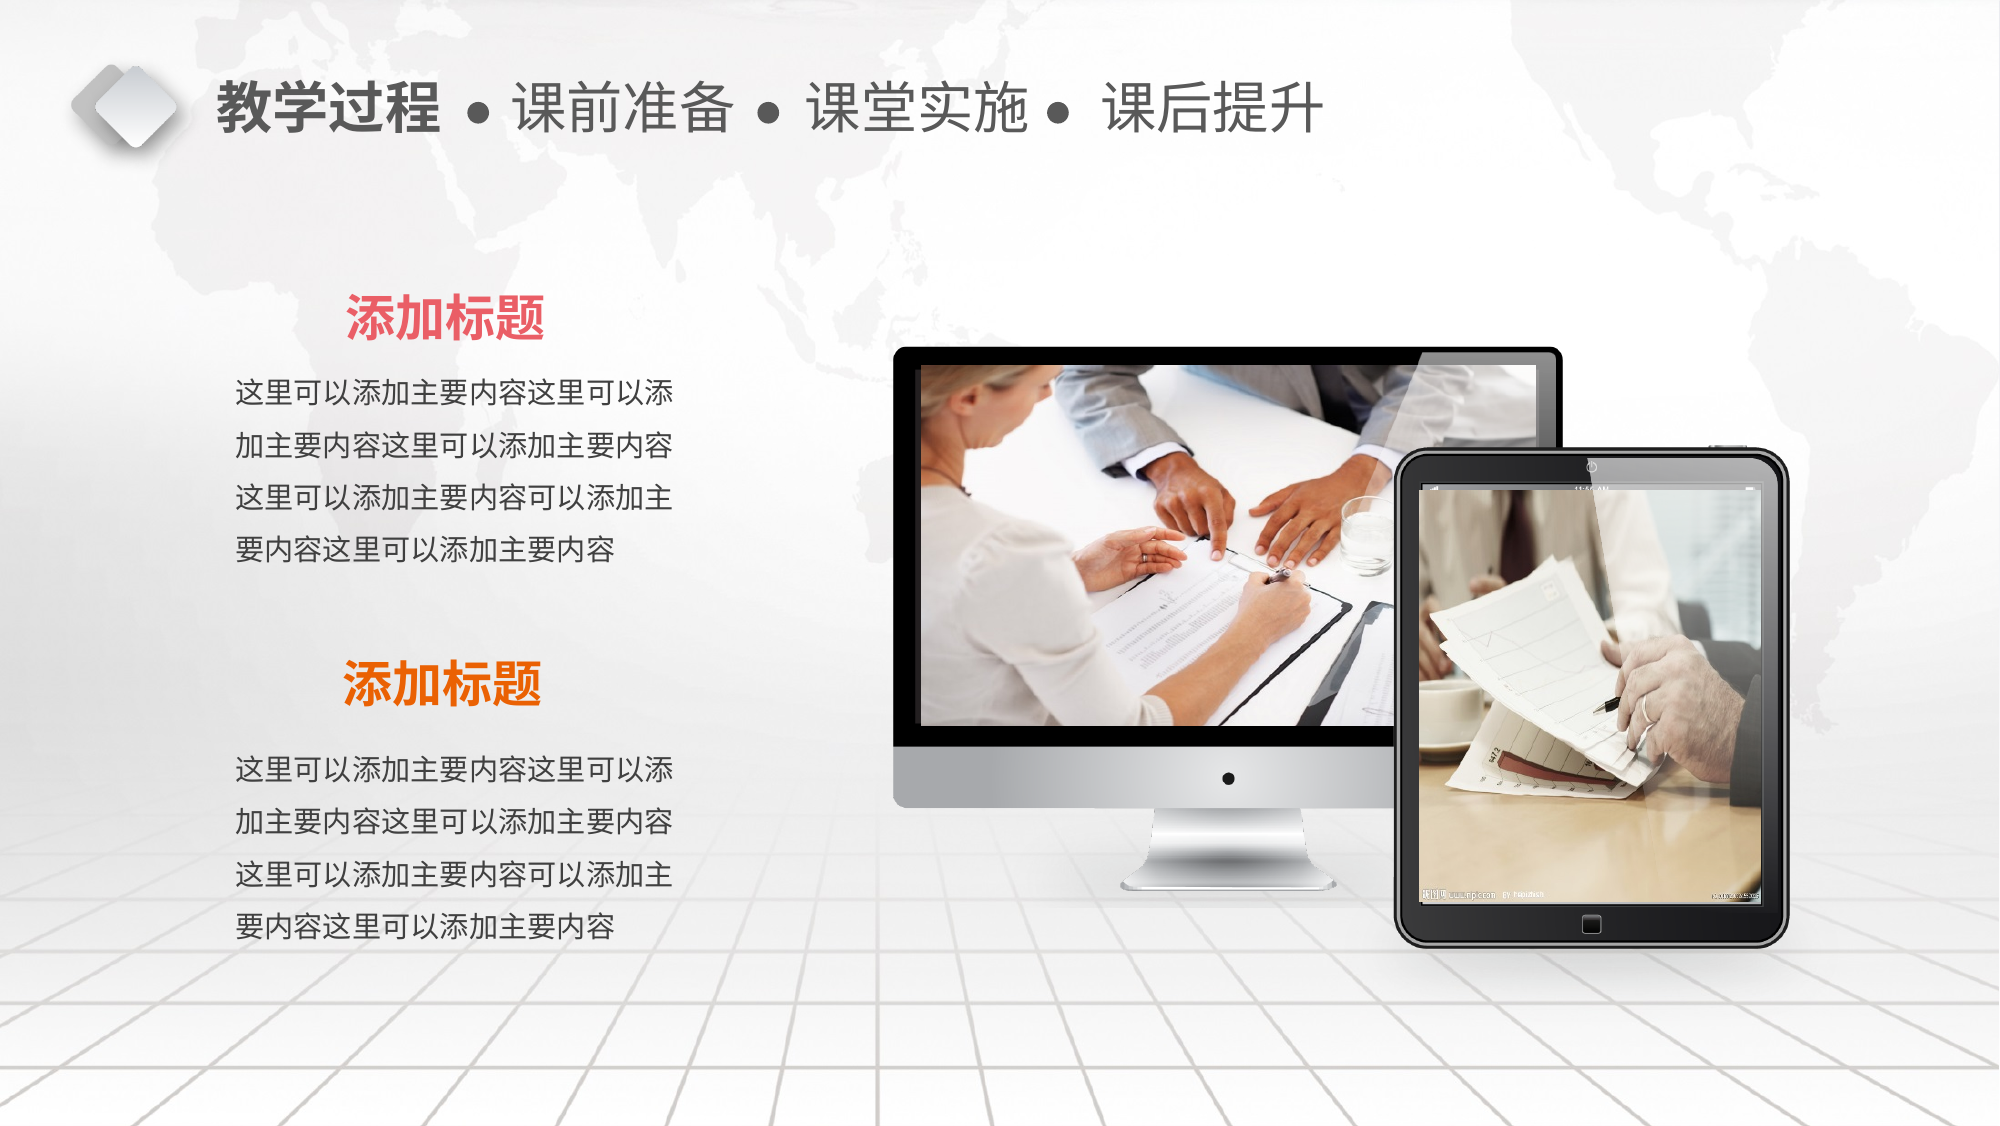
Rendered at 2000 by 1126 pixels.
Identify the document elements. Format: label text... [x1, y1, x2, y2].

text_box 课堂实施 [804, 72, 1048, 140]
text_box 添加标题 [330, 279, 561, 349]
text_box [465, 99, 492, 126]
text_box [1045, 99, 1071, 126]
text_box 课后提升 [1100, 72, 1343, 140]
text_box 教学过程 [216, 72, 468, 140]
text_box 课前准备 [510, 72, 758, 140]
text_box 这里可以添加主要内容这里可以添加主要内容这里可以添加主要内容这里可以添加主要内容可以添加主要内容这里可以添加主要内容 [220, 726, 701, 952]
text_box [755, 99, 782, 126]
text_box 添加标题 [327, 645, 558, 721]
picture [0, 0, 1999, 1126]
text_box 这里可以添加主要内容这里可以添加主要内容这里可以添加主要内容这里可以添加主要内容可以添加主要内容这里可以添加主要内容 [220, 349, 701, 575]
